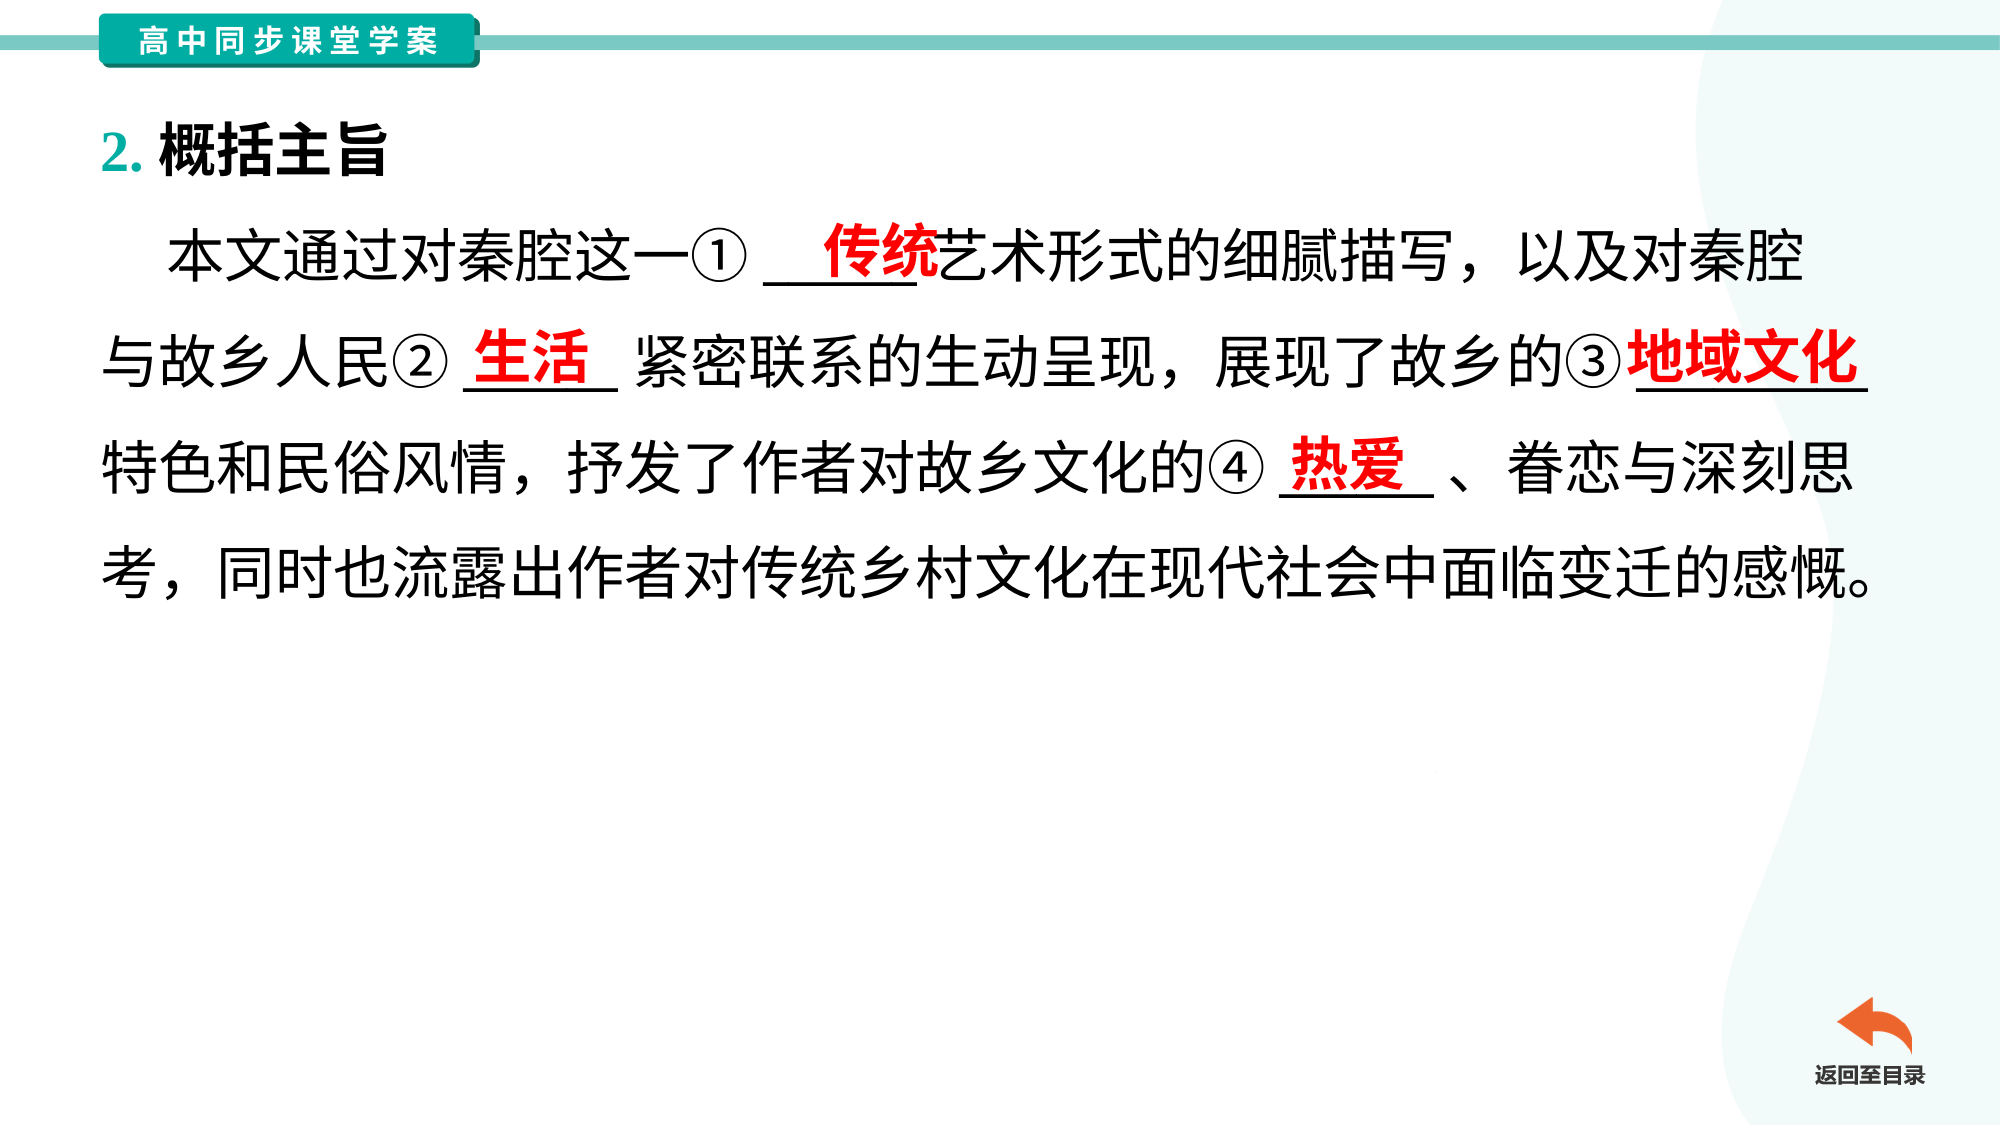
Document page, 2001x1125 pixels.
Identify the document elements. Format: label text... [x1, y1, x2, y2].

text_box 生活 [452, 284, 612, 379]
text_box 热爱 [1268, 390, 1429, 485]
picture [0, 0, 2000, 1125]
text_box 传统 [802, 178, 962, 272]
text_box 2.概括主旨 本文通过对秦腔这一①______艺术形式的细腻描写，以及对秦腔 与故乡人民②______紧密联系的生动呈现，展现了故乡的③_________ 特色和民俗风情，抒发了作者对故乡文化的④______、眷恋与深刻思 考，同时也流露出作者对传统乡村文化在现代社会中面临变迁的感慨。 [100, 76, 1899, 595]
text_box 地域文化 [1604, 284, 1882, 379]
